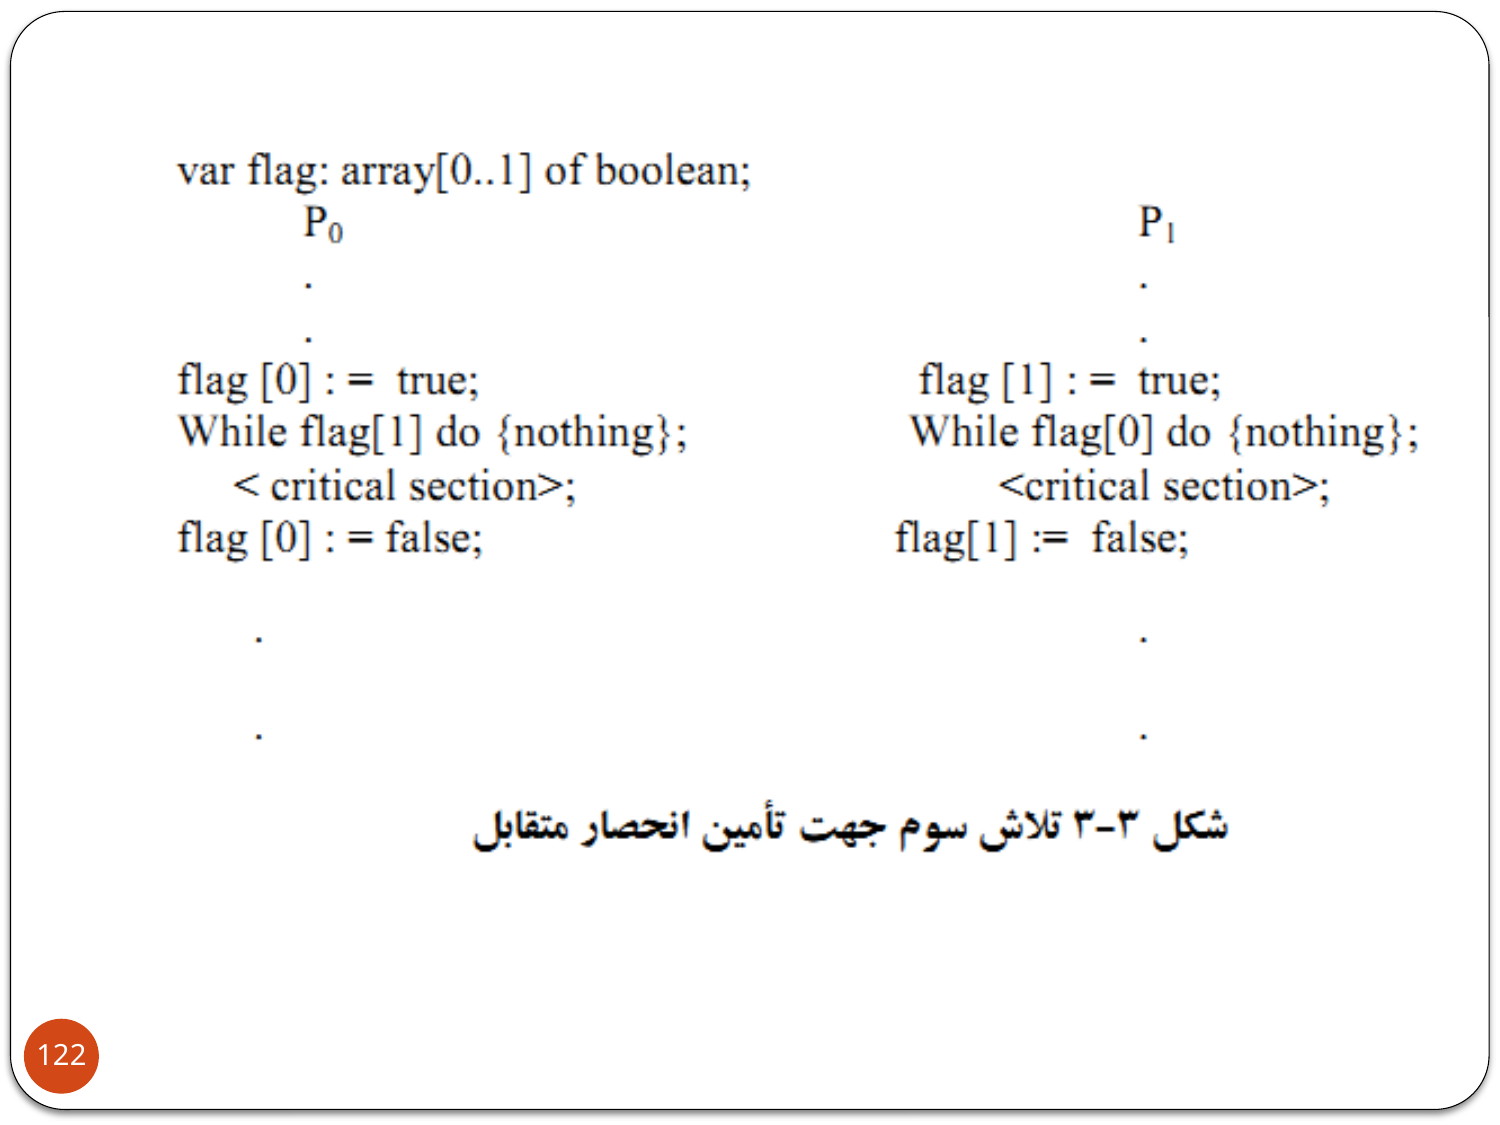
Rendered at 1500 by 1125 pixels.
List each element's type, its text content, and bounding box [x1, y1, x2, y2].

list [138, 124, 1439, 876]
slide_number 122 [23, 1018, 99, 1094]
